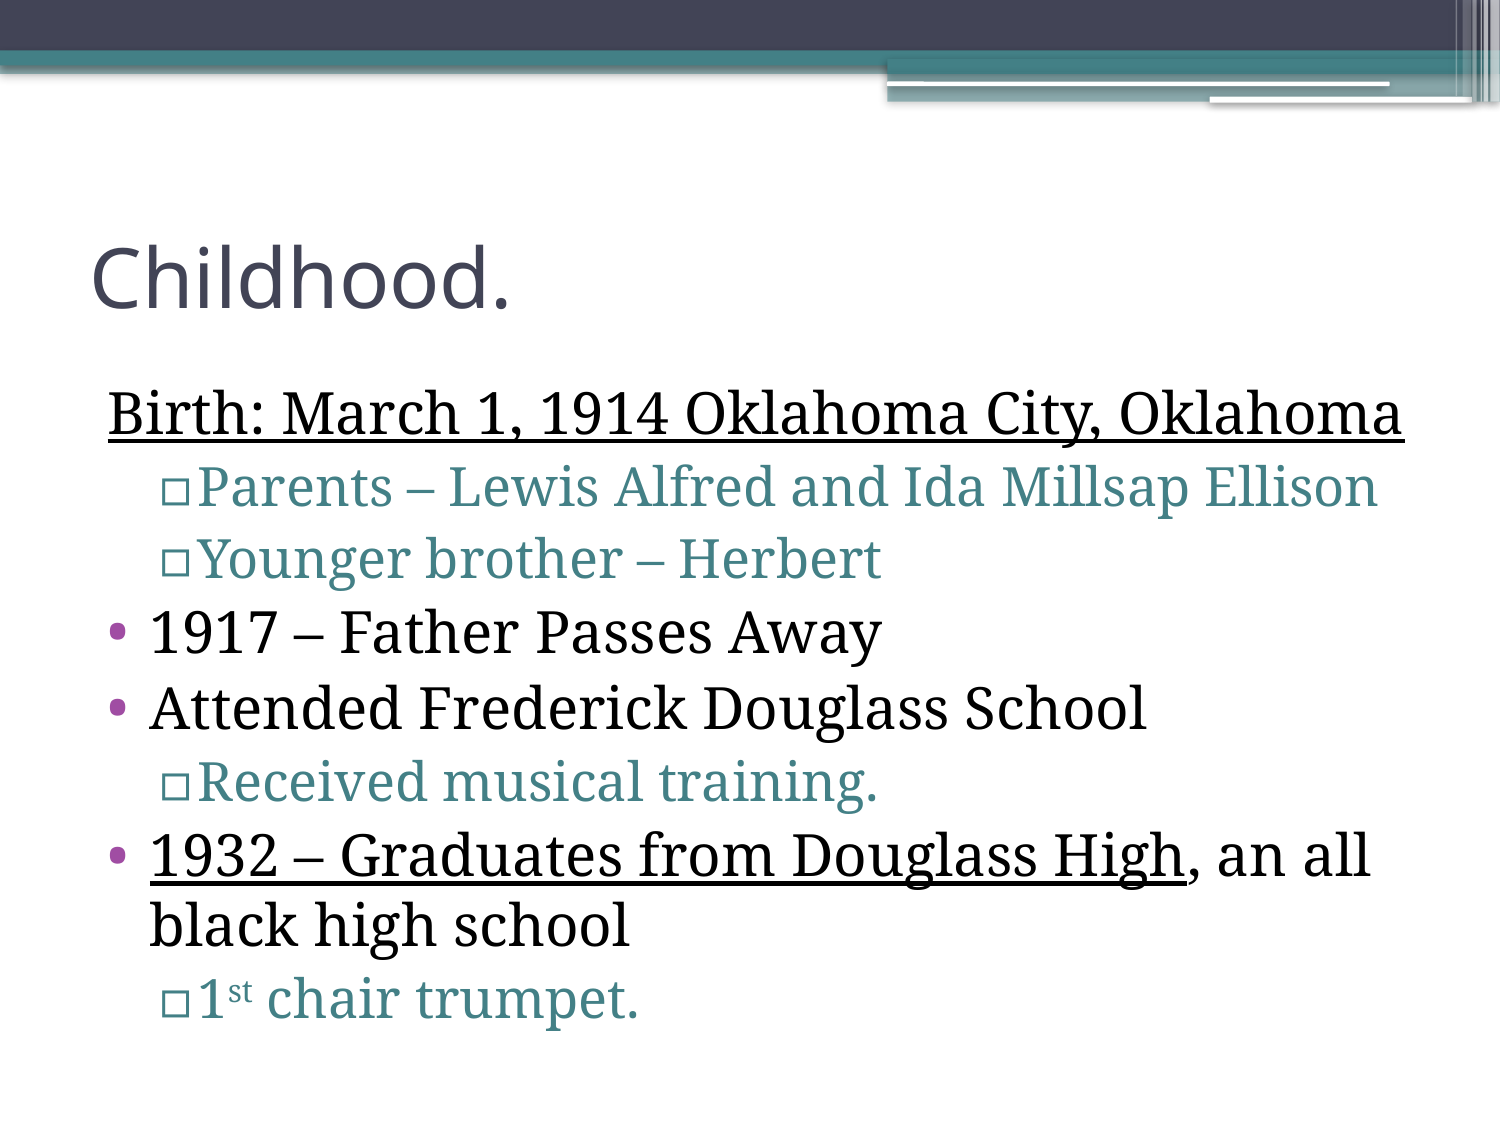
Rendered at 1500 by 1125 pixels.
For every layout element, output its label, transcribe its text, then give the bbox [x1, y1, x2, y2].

title Childhood. [75, 187, 1425, 363]
list Birth: March 1, 1914 Oklahoma City, Oklahoma Parents – Lewis Alfred and Ida Millsap Ellison Younger brother – Herbert 1917 – Father Passes Away Attended Frederick Douglass School Received musical training. 1932 – Graduates from Douglass High, an all black high school 1st chair trumpet. [75, 368, 1425, 1079]
